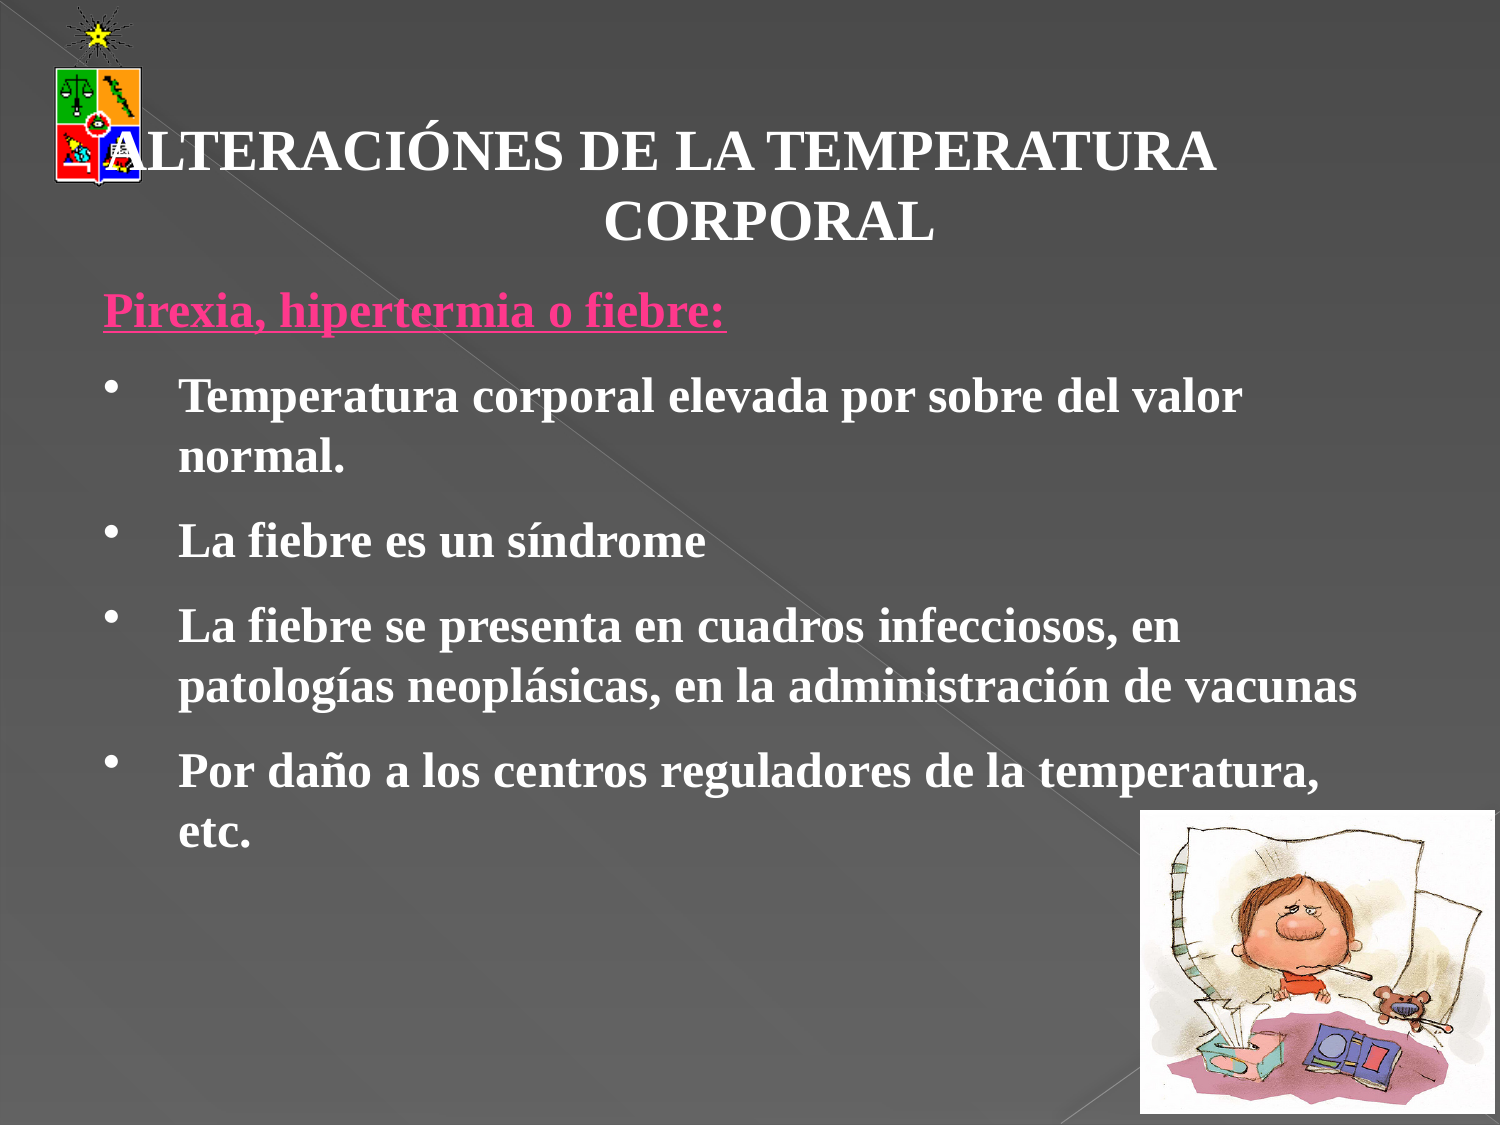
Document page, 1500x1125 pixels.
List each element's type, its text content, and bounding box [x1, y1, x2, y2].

picture [37, 0, 160, 193]
text_box ALTERACIÓNES DE LA TEMPERATURA CORPORAL Pirexia, hipertermia o fiebre: Temperatura corporal elevada por sobre del valor normal. La fiebre es un síndrome La fiebre se presenta en cuadros infecciosos, en patologías neoplásicas, en la administración de vacunas Por daño a los centros reguladores de la temperatura, etc. [88, 105, 1376, 1078]
picture [1140, 810, 1495, 1114]
